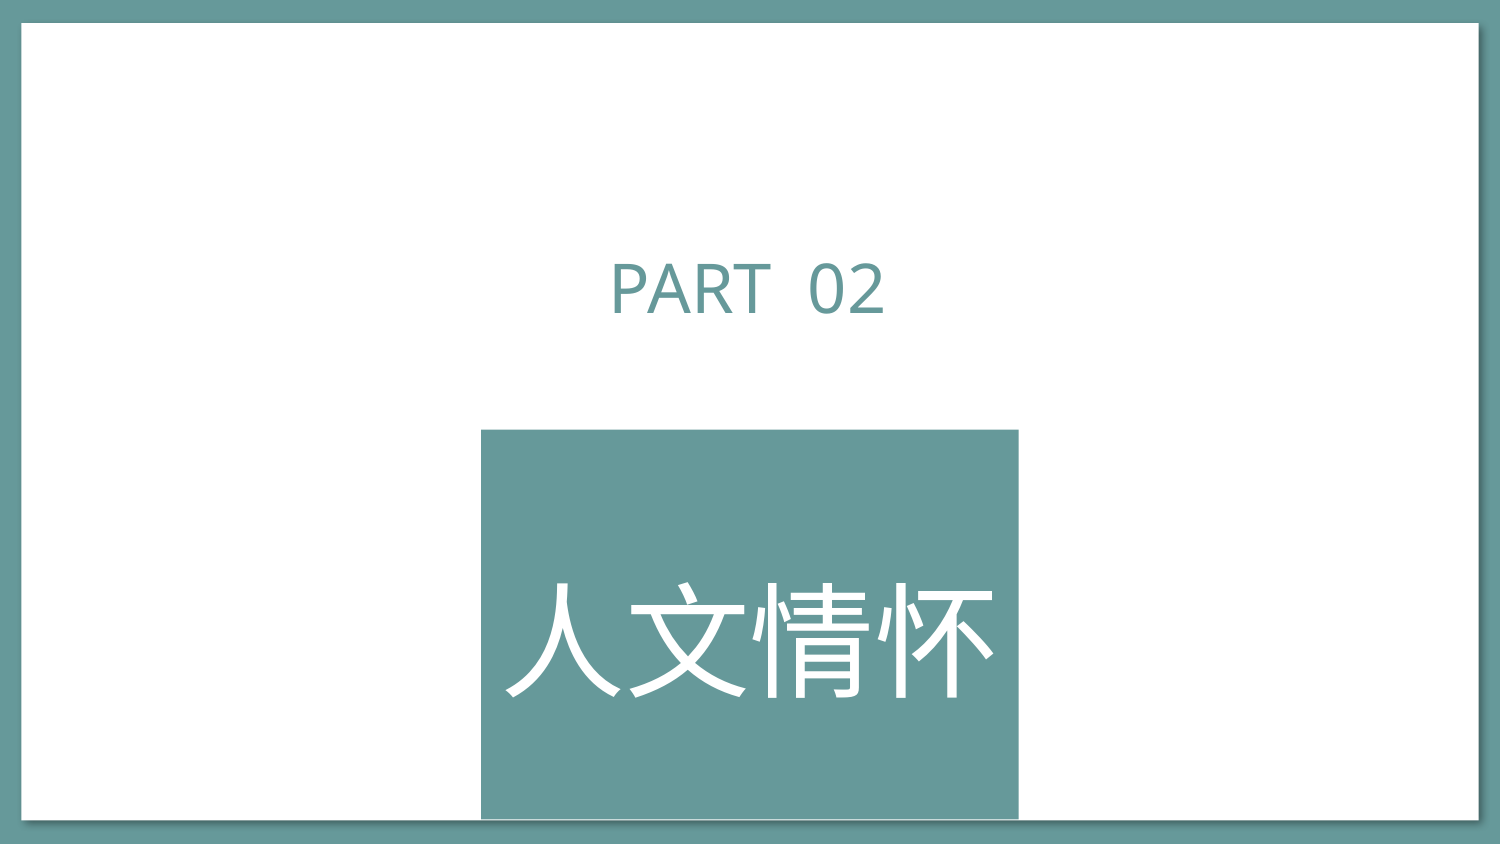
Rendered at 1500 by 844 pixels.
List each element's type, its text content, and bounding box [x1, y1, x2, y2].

text_box [479, 428, 1021, 578]
text_box PART 02 [563, 237, 932, 324]
text_box [479, 699, 1021, 821]
text_box 人文情怀 [478, 578, 1022, 699]
